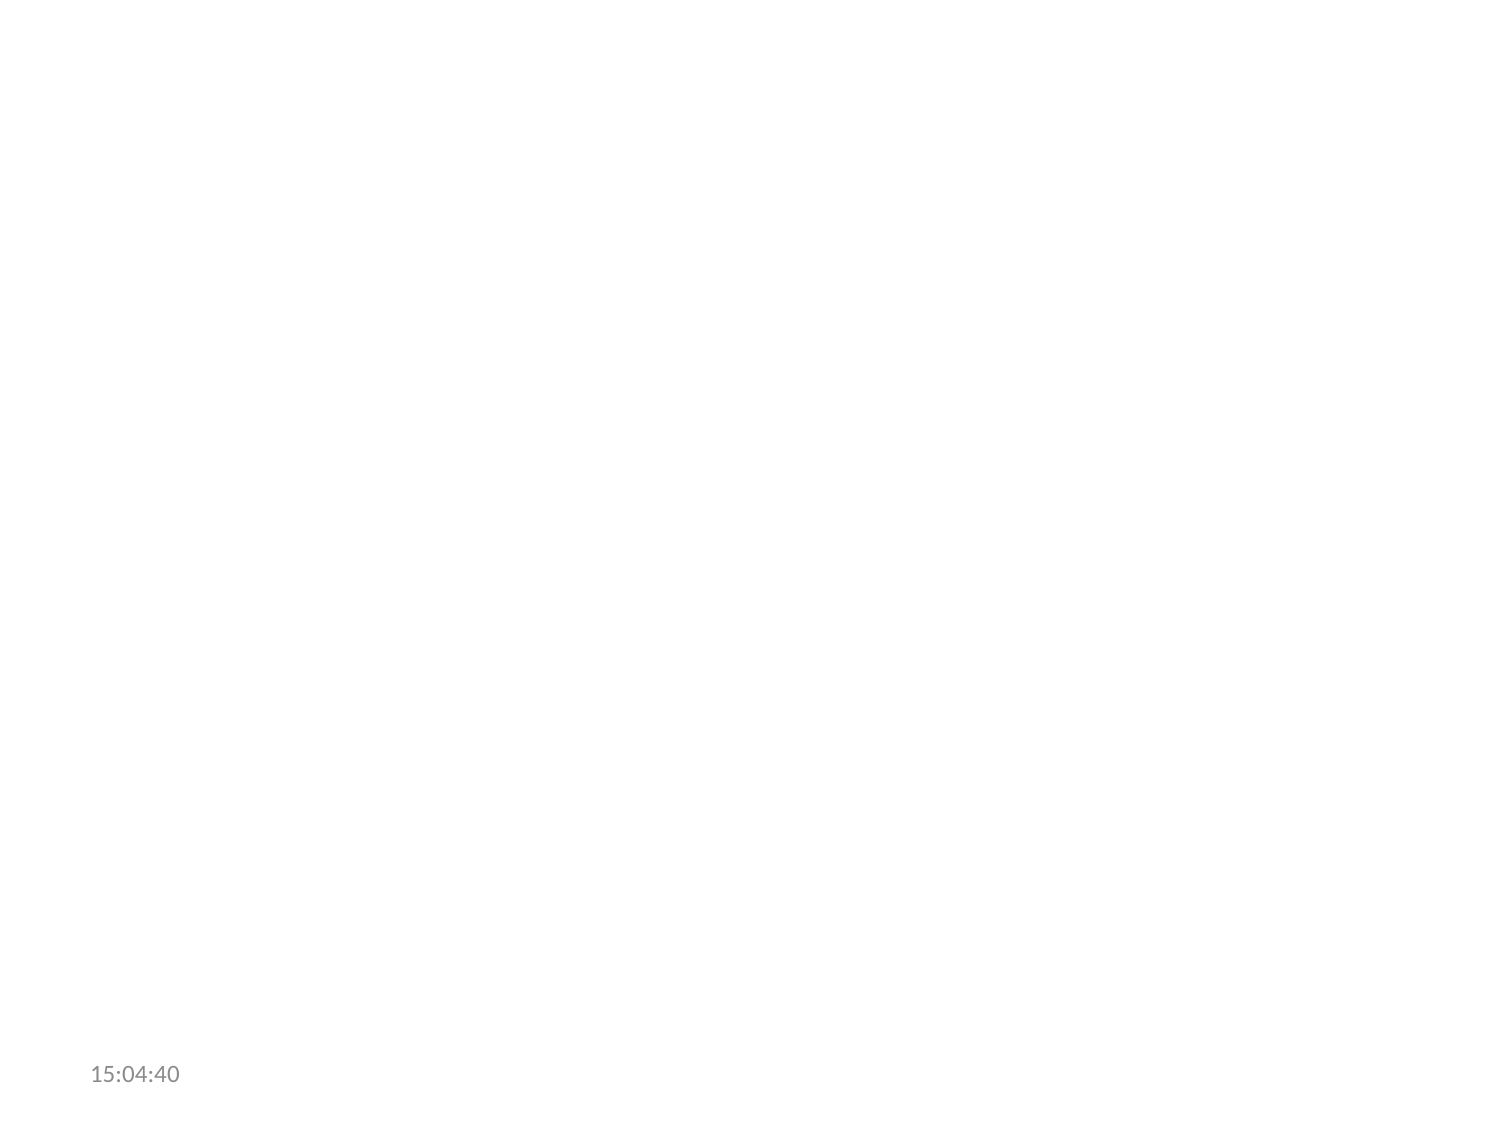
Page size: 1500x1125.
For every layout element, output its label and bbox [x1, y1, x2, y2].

slide_number [75, 1042, 425, 1103]
